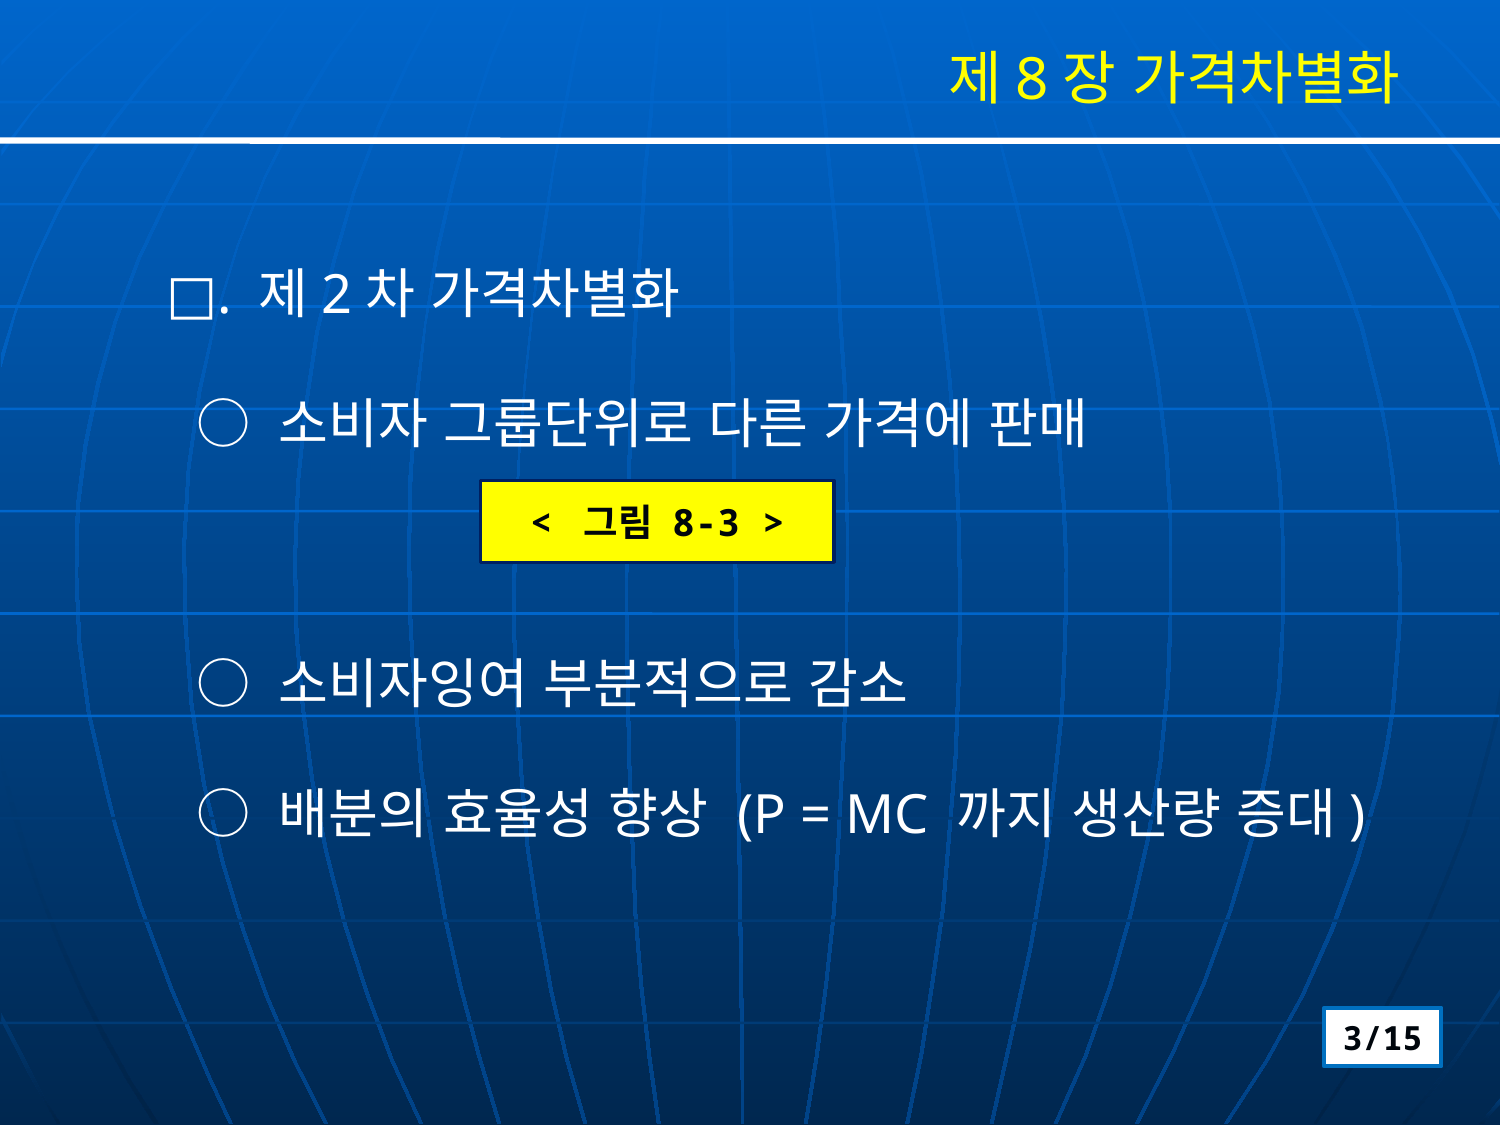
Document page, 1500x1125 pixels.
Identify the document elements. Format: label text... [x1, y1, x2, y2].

text_box 제8장 가격차별화 [933, 34, 1416, 119]
text_box < 그림 8-3 > [478, 478, 836, 565]
text_box 3/15 [1322, 1006, 1443, 1068]
text_box □. 제2차 가격차별화 ○ 소비자 그룹단위로 다른 가격에 판매 ○ 소비자잉여 부분적으로 감소 ○ 배분의 효율성 향상 (P = MC 까지 생산량 증대) [151, 187, 1381, 852]
